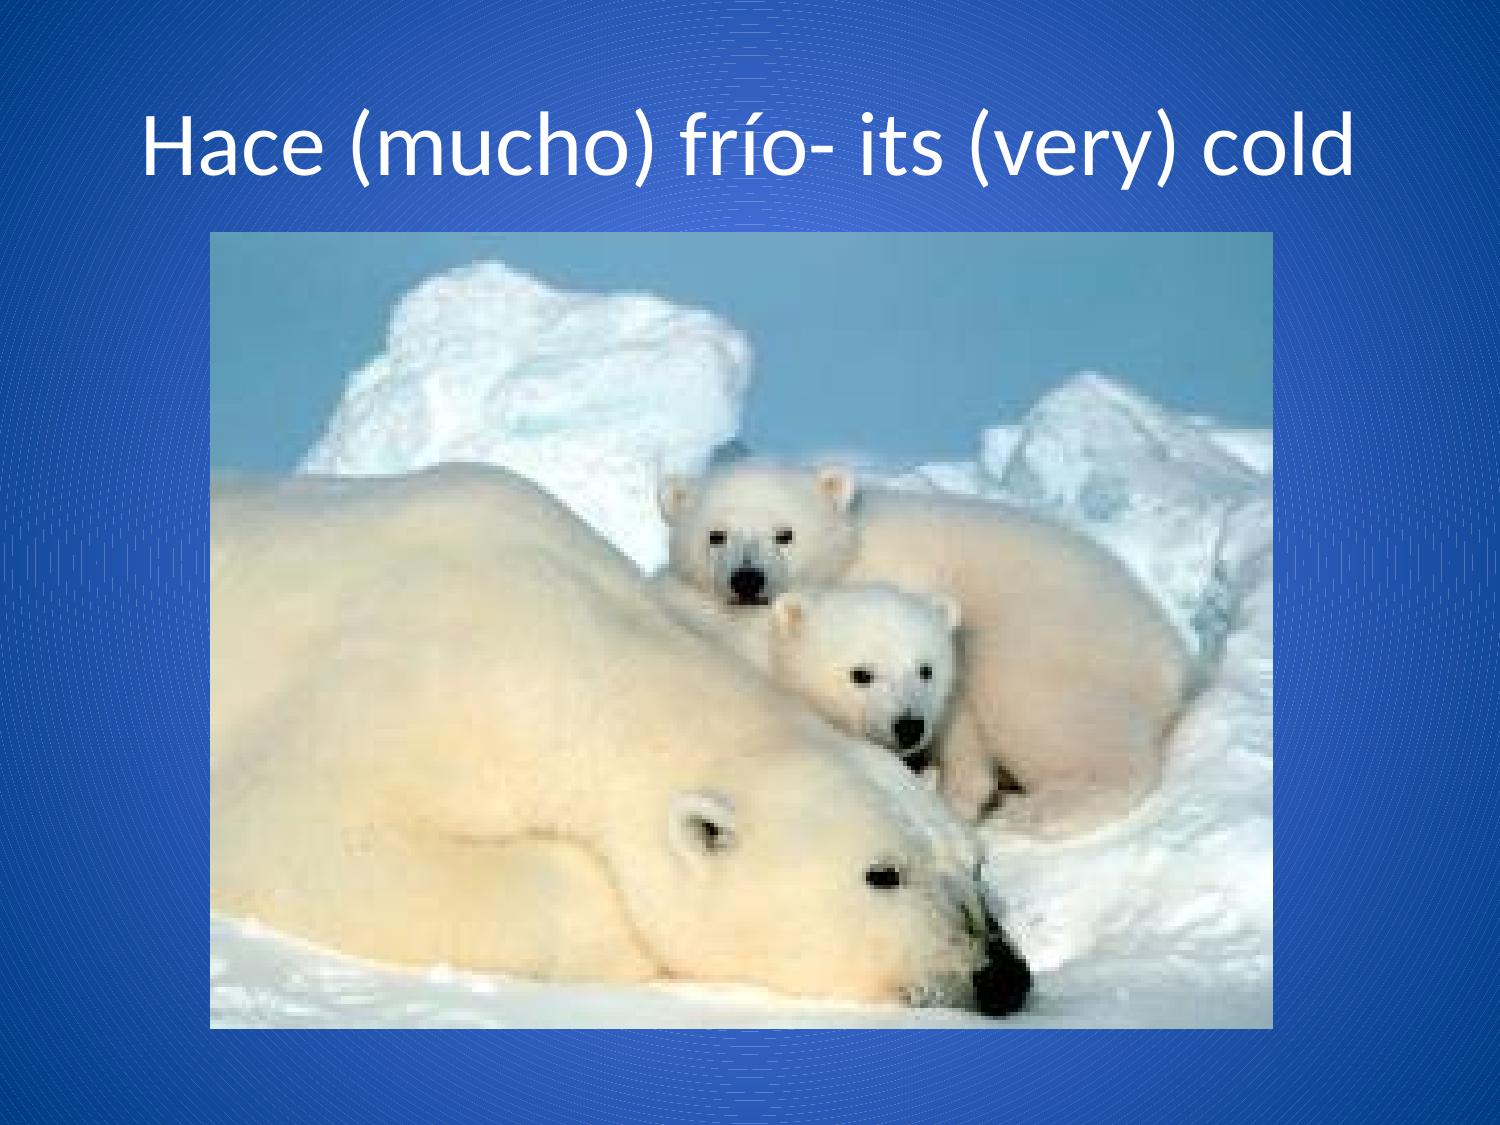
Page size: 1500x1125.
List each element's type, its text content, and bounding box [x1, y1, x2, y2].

picture [210, 232, 1274, 1029]
title Hace (mucho) frío- its (very) cold [75, 45, 1425, 233]
